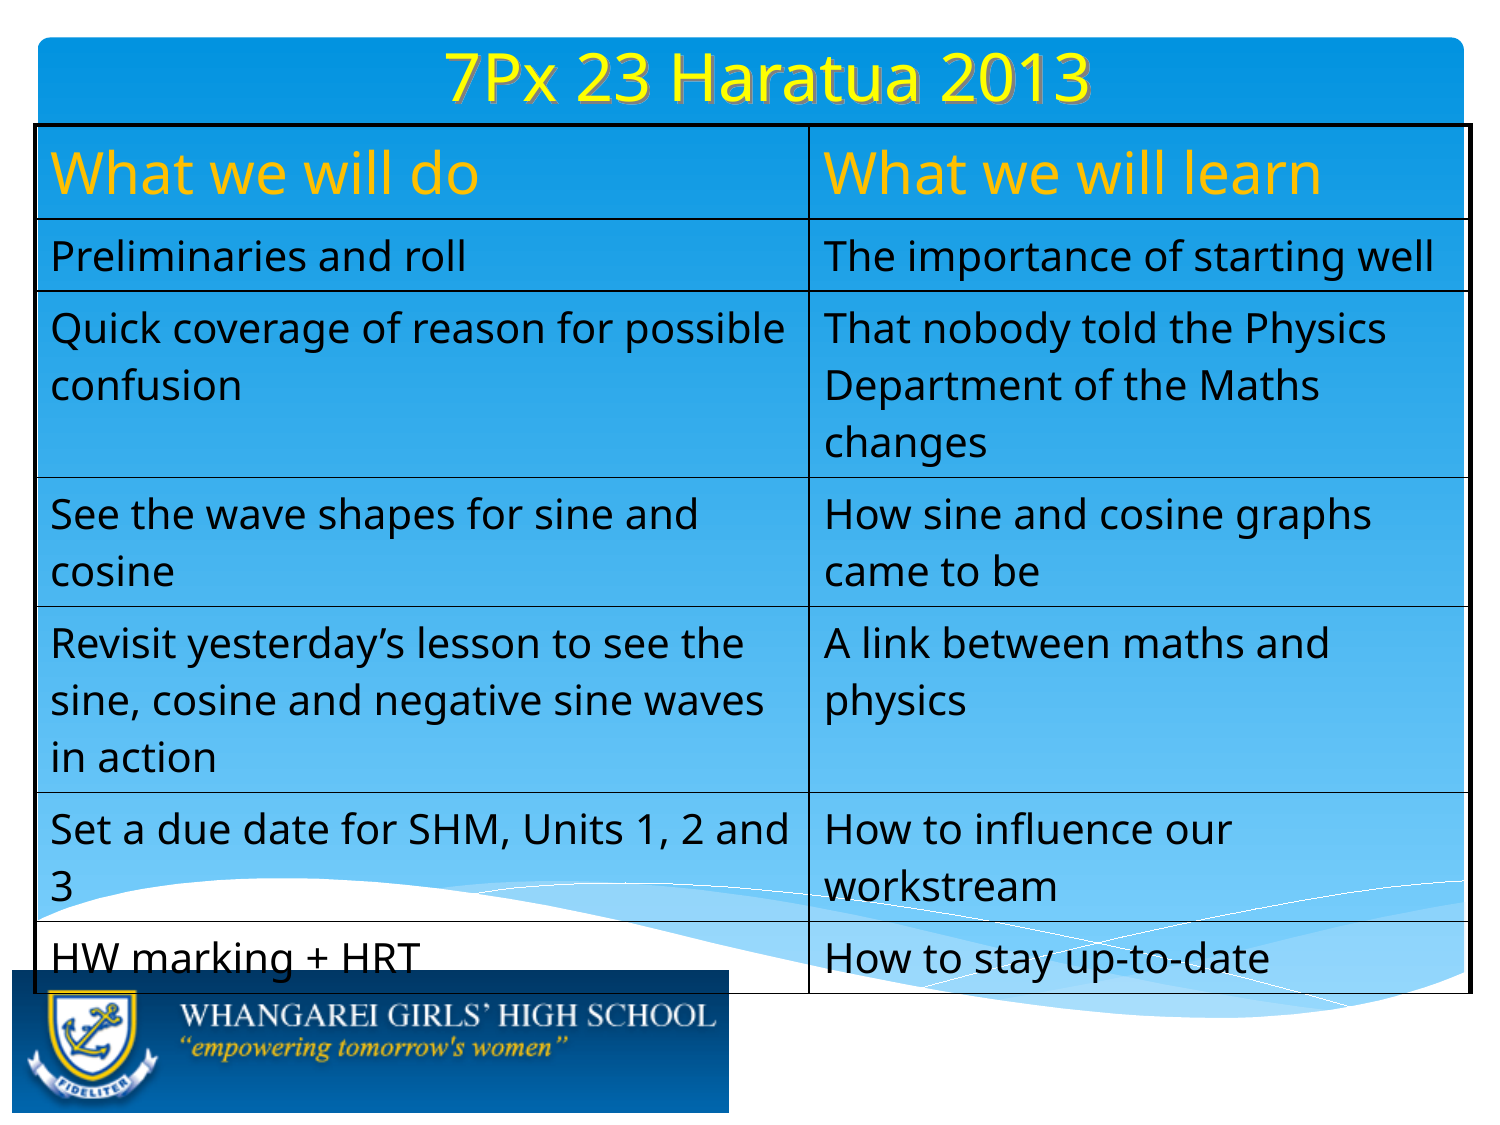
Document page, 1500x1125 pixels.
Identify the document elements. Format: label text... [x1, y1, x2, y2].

table_cell HW marking + HRT [37, 922, 808, 993]
table_header What we will learn [810, 127, 1468, 218]
table_header What we will do [37, 127, 808, 218]
table_cell See the wave shapes for sine and cosine [37, 478, 808, 606]
table_cell Set a due date for SHM, Units 1, 2 and 3 [37, 793, 808, 921]
table_cell The importance of starting well [810, 220, 1468, 290]
picture [12, 970, 729, 1113]
table_cell Quick coverage of reason for possible confusion [37, 292, 808, 477]
table_cell How sine and cosine graphs came to be [810, 478, 1468, 606]
table_cell How to stay up-to-date [810, 922, 1468, 993]
table_cell That nobody told the Physics Department of the Maths changes [810, 292, 1468, 477]
table_cell Revisit yesterday’s lesson to see the sine, cosine and negative sine waves in action [37, 607, 808, 792]
table_cell Preliminaries and roll [37, 220, 808, 290]
text_box 7Px 23 Haratua 2013 [162, 24, 1375, 123]
table_cell How to influence our workstream [810, 793, 1468, 921]
table_cell A link between maths and physics [810, 607, 1468, 792]
